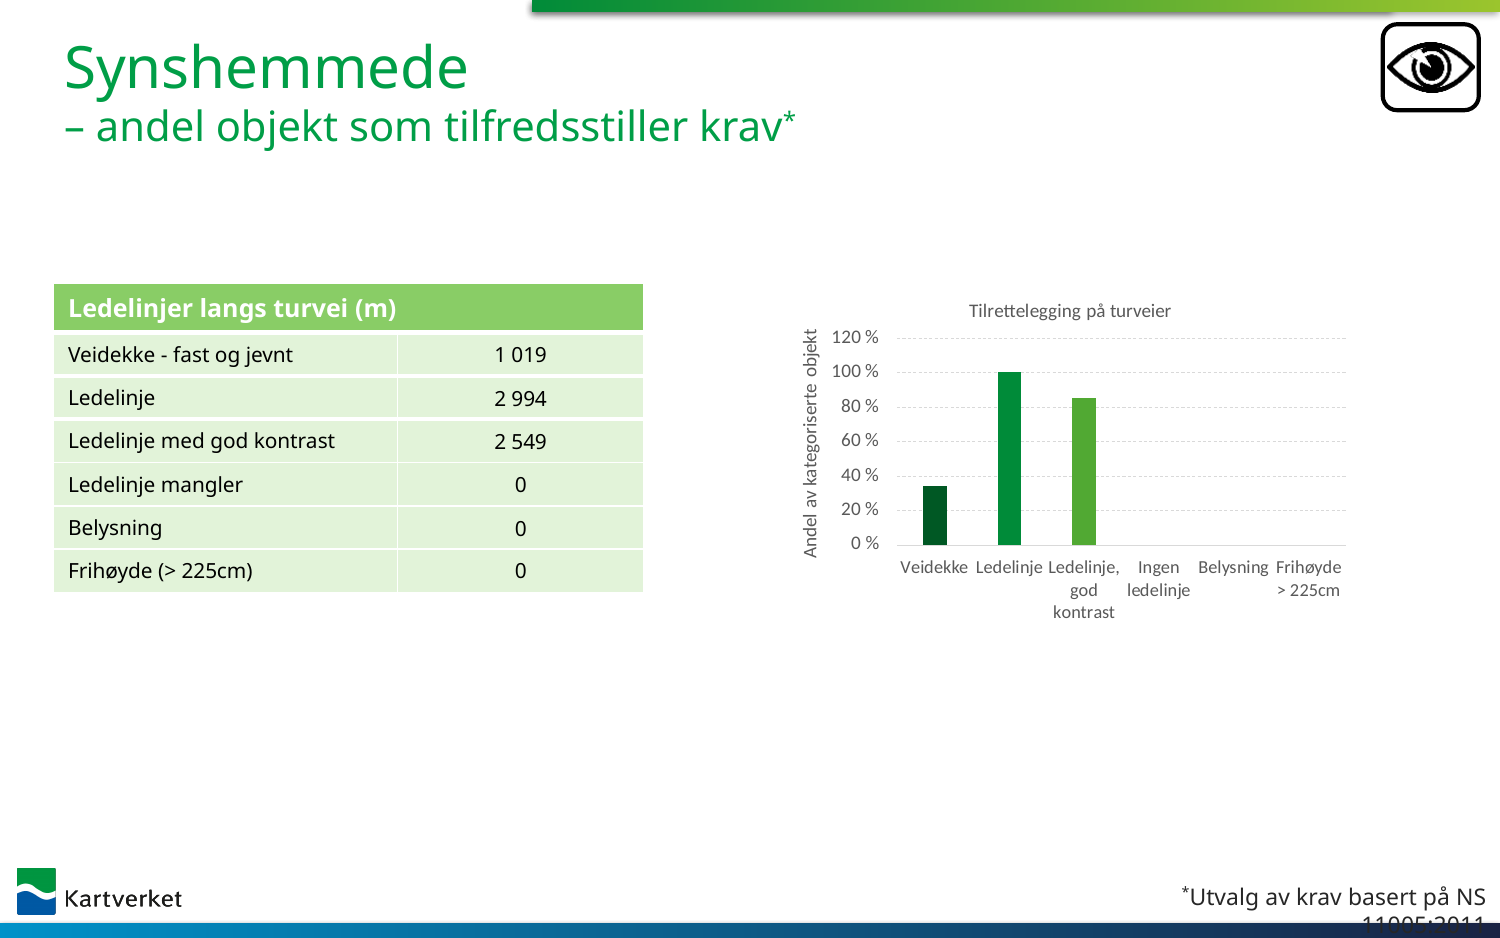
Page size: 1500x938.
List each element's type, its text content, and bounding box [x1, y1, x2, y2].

text_box Synshemmede – andel objekt som tilfredsstiller krav* [49, 24, 1431, 158]
table_cell Ledelinje med god kontrast [54, 421, 397, 462]
text_box *Utvalg av krav basert på NS 11005:2011 [1068, 873, 1500, 938]
table_cell Frihøyde (> 225cm) [54, 550, 397, 592]
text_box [1382, 24, 1480, 111]
table_cell 0 [398, 550, 643, 592]
picture [791, 291, 1349, 630]
table_cell 0 [398, 463, 643, 505]
table_cell 0 [398, 507, 643, 548]
table_cell 2 994 [398, 378, 643, 417]
table_cell Ledelinje mangler [54, 463, 397, 505]
table_cell 2 549 [398, 421, 643, 462]
table_cell 1 019 [398, 335, 643, 374]
table_cell Veidekke - fast og jevnt [54, 335, 397, 374]
table_cell Ledelinje [54, 378, 397, 417]
table_header Ledelinjer langs turvei (m) [54, 284, 643, 330]
table_cell Belysning [54, 507, 397, 548]
